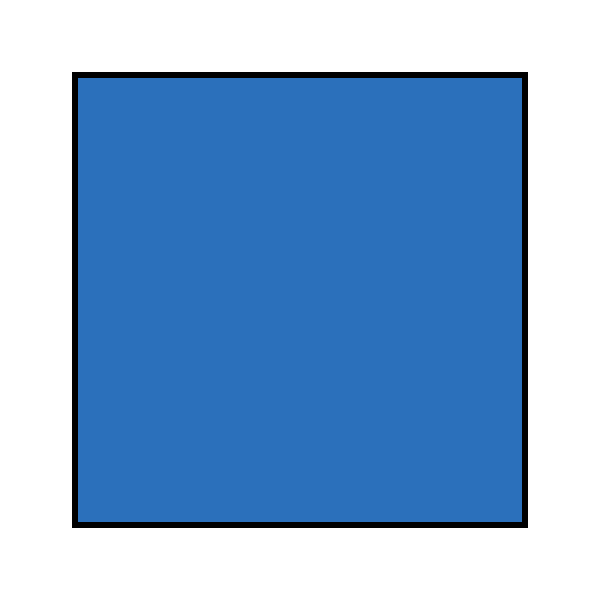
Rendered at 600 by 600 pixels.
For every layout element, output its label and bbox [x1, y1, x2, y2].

text_box [74, 74, 526, 526]
